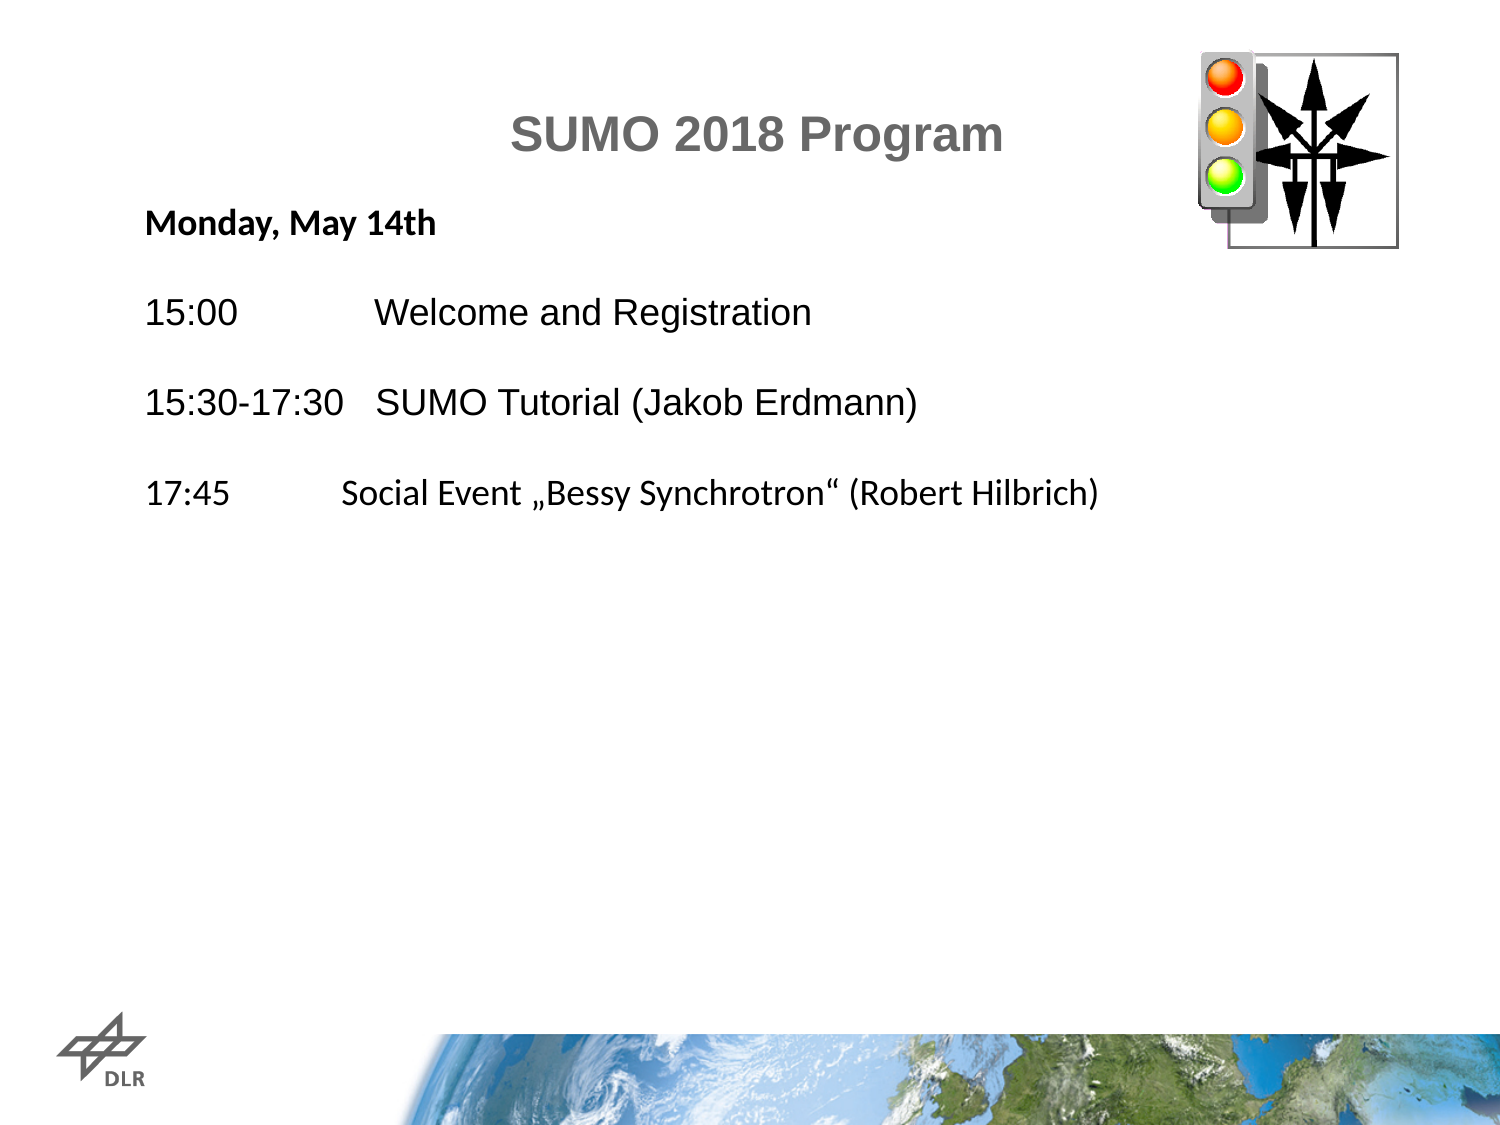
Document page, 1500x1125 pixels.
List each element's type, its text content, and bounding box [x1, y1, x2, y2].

picture [1198, 48, 1399, 249]
title SUMO 2018 Program [112, 101, 1193, 240]
text_box Monday, May 14th 15:00 Welcome and Registration 15:30-17:30 SUMO Tutorial (Jakob Erdmann) 17:45 Social Event „Bessy Synchrotron“ (Robert Hilbrich) [129, 190, 1376, 571]
picture [0, 1007, 1500, 1125]
